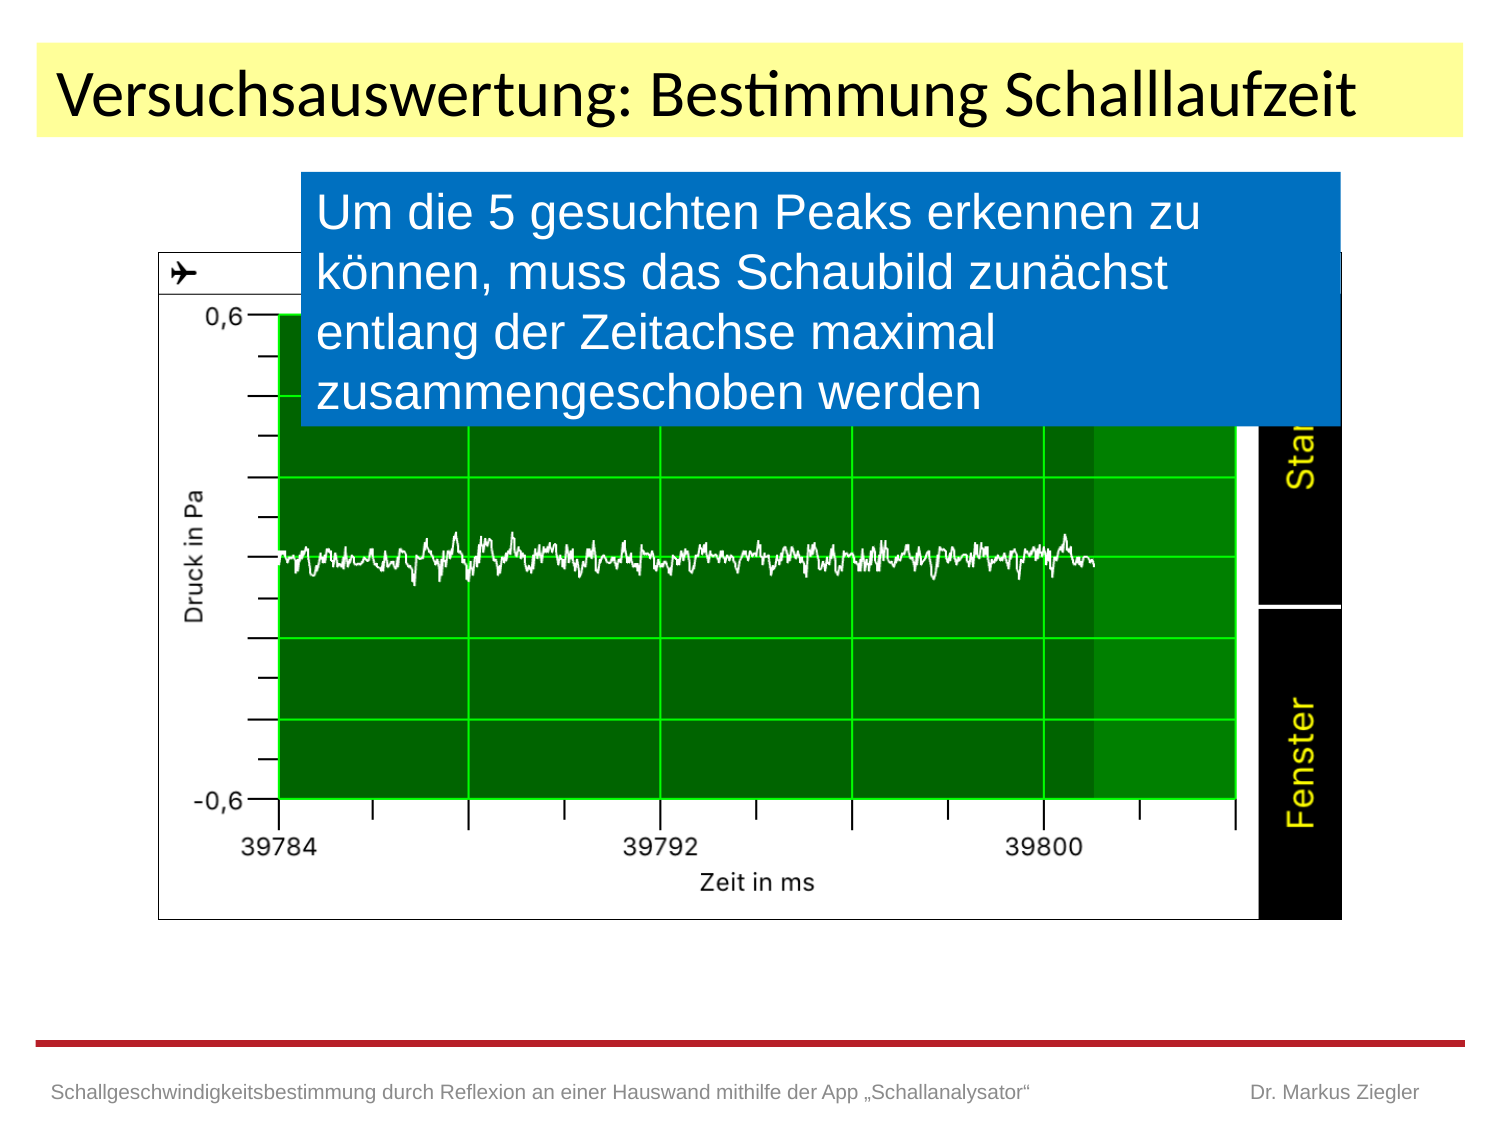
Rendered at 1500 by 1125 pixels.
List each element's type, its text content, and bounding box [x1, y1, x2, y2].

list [158, 252, 1343, 920]
title Versuchsauswertung: Bestimmung Schalllaufzeit [41, 42, 1459, 149]
footer Schallgeschwindigkeitsbestimmung durch Reflexion an einer Hauswand mithilfe der App „Schallanalysator“ Dr. Markus Ziegler [35, 1061, 1447, 1122]
text_box Um die 5 gesuchten Peaks erkennen zu können, muss das Schaubild zunächst entlang der Zeitachse maximal zusammengeschoben werden [301, 171, 1341, 251]
